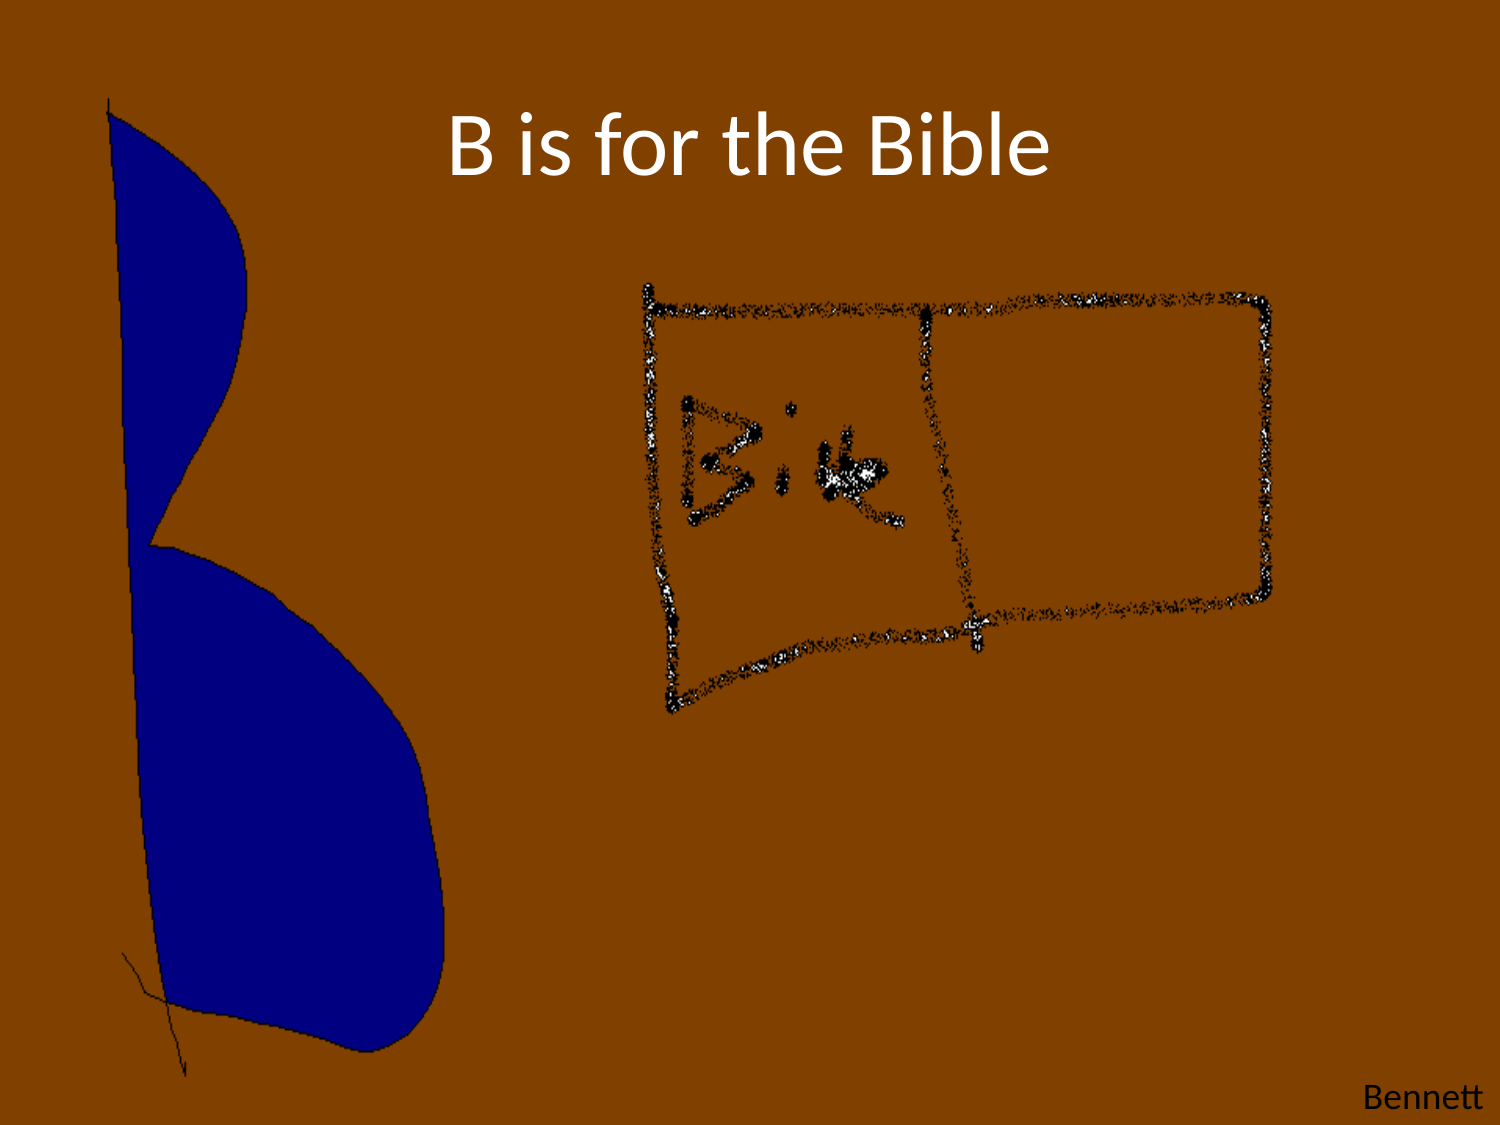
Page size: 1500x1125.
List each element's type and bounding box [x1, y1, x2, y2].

list [0, 0, 1500, 1125]
